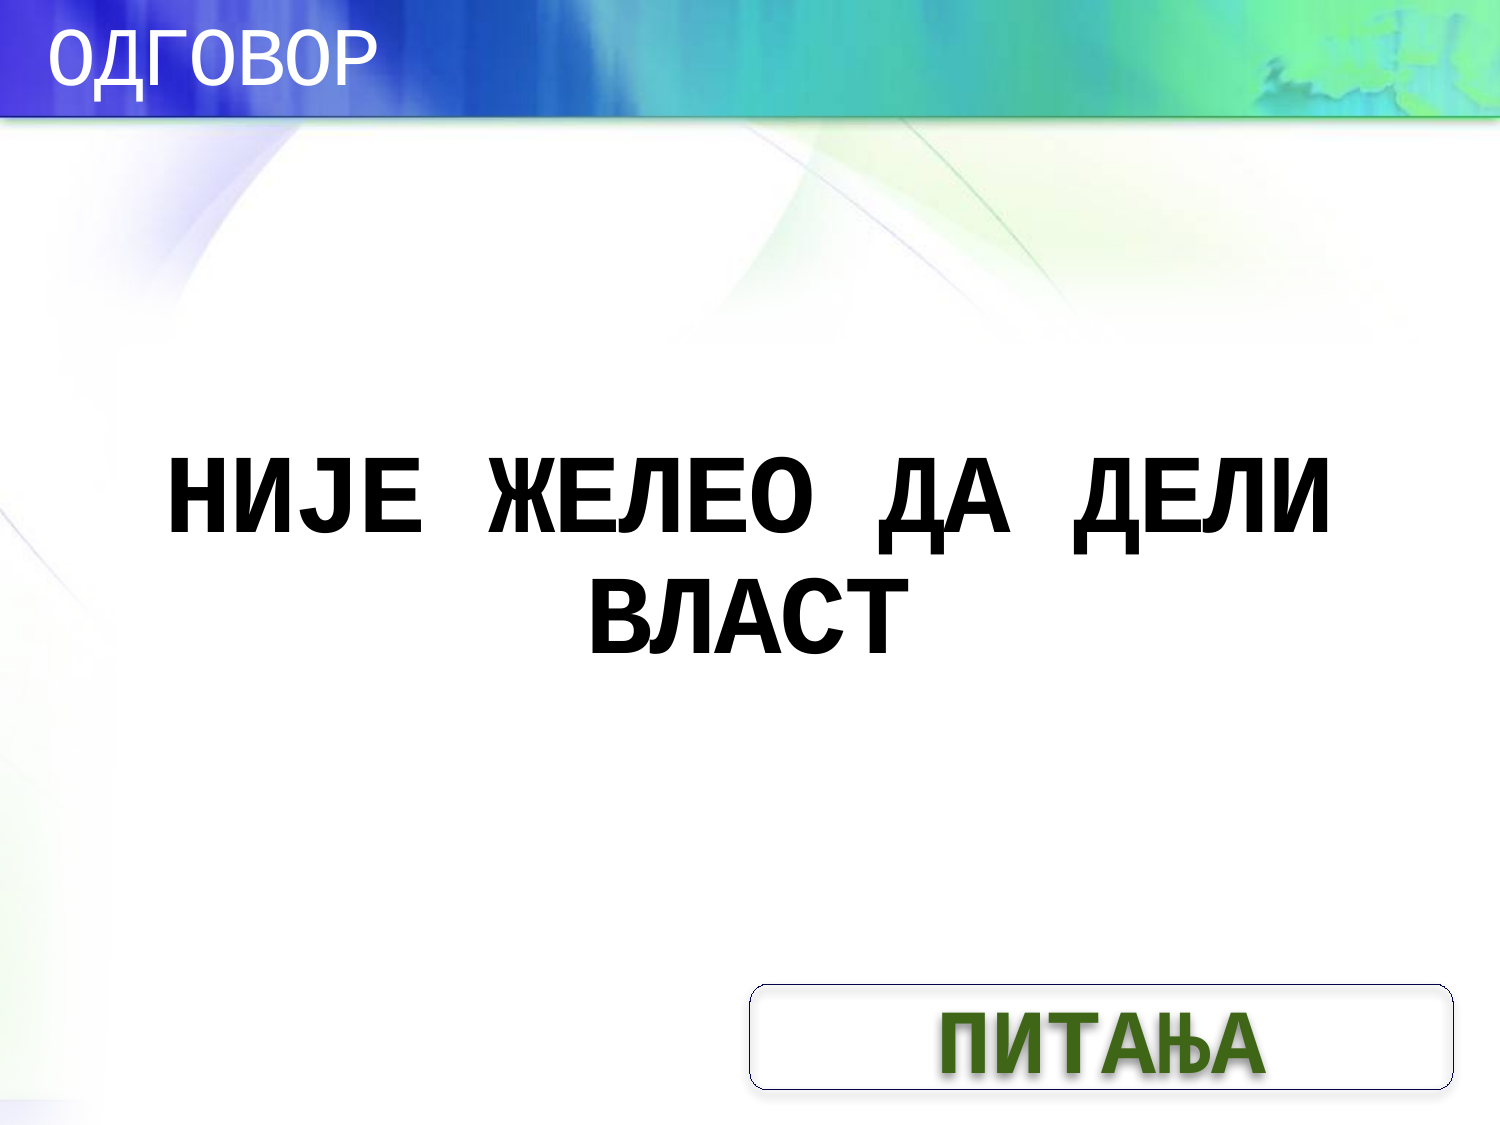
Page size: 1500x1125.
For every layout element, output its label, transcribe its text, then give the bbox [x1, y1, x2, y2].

text_box ОДГОВОР [46, 0, 774, 118]
picture [0, 0, 1500, 1125]
text_box ПИТАЊА [749, 984, 1454, 1090]
title НИЈЕ ЖЕЛЕО ДА ДЕЛИ ВЛАСТ [117, 152, 1380, 961]
